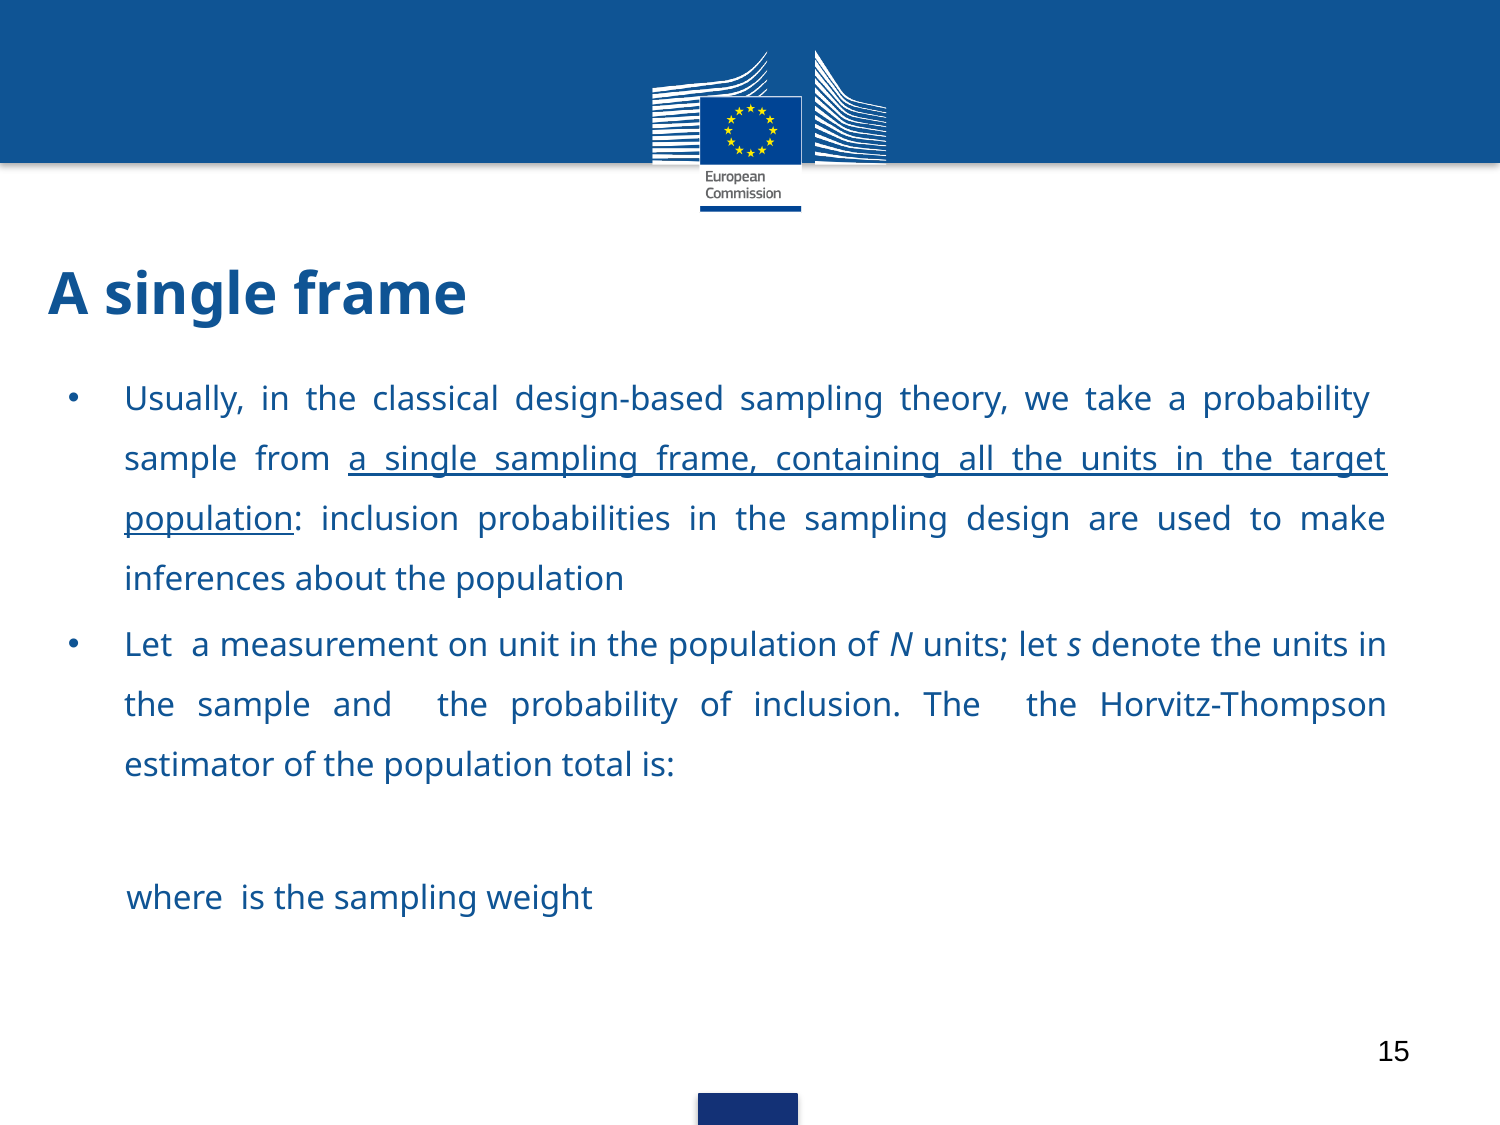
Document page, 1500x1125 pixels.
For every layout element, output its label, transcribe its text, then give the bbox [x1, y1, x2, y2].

title A single frame [33, 213, 1384, 368]
slide_number 15 [1074, 1024, 1426, 1103]
